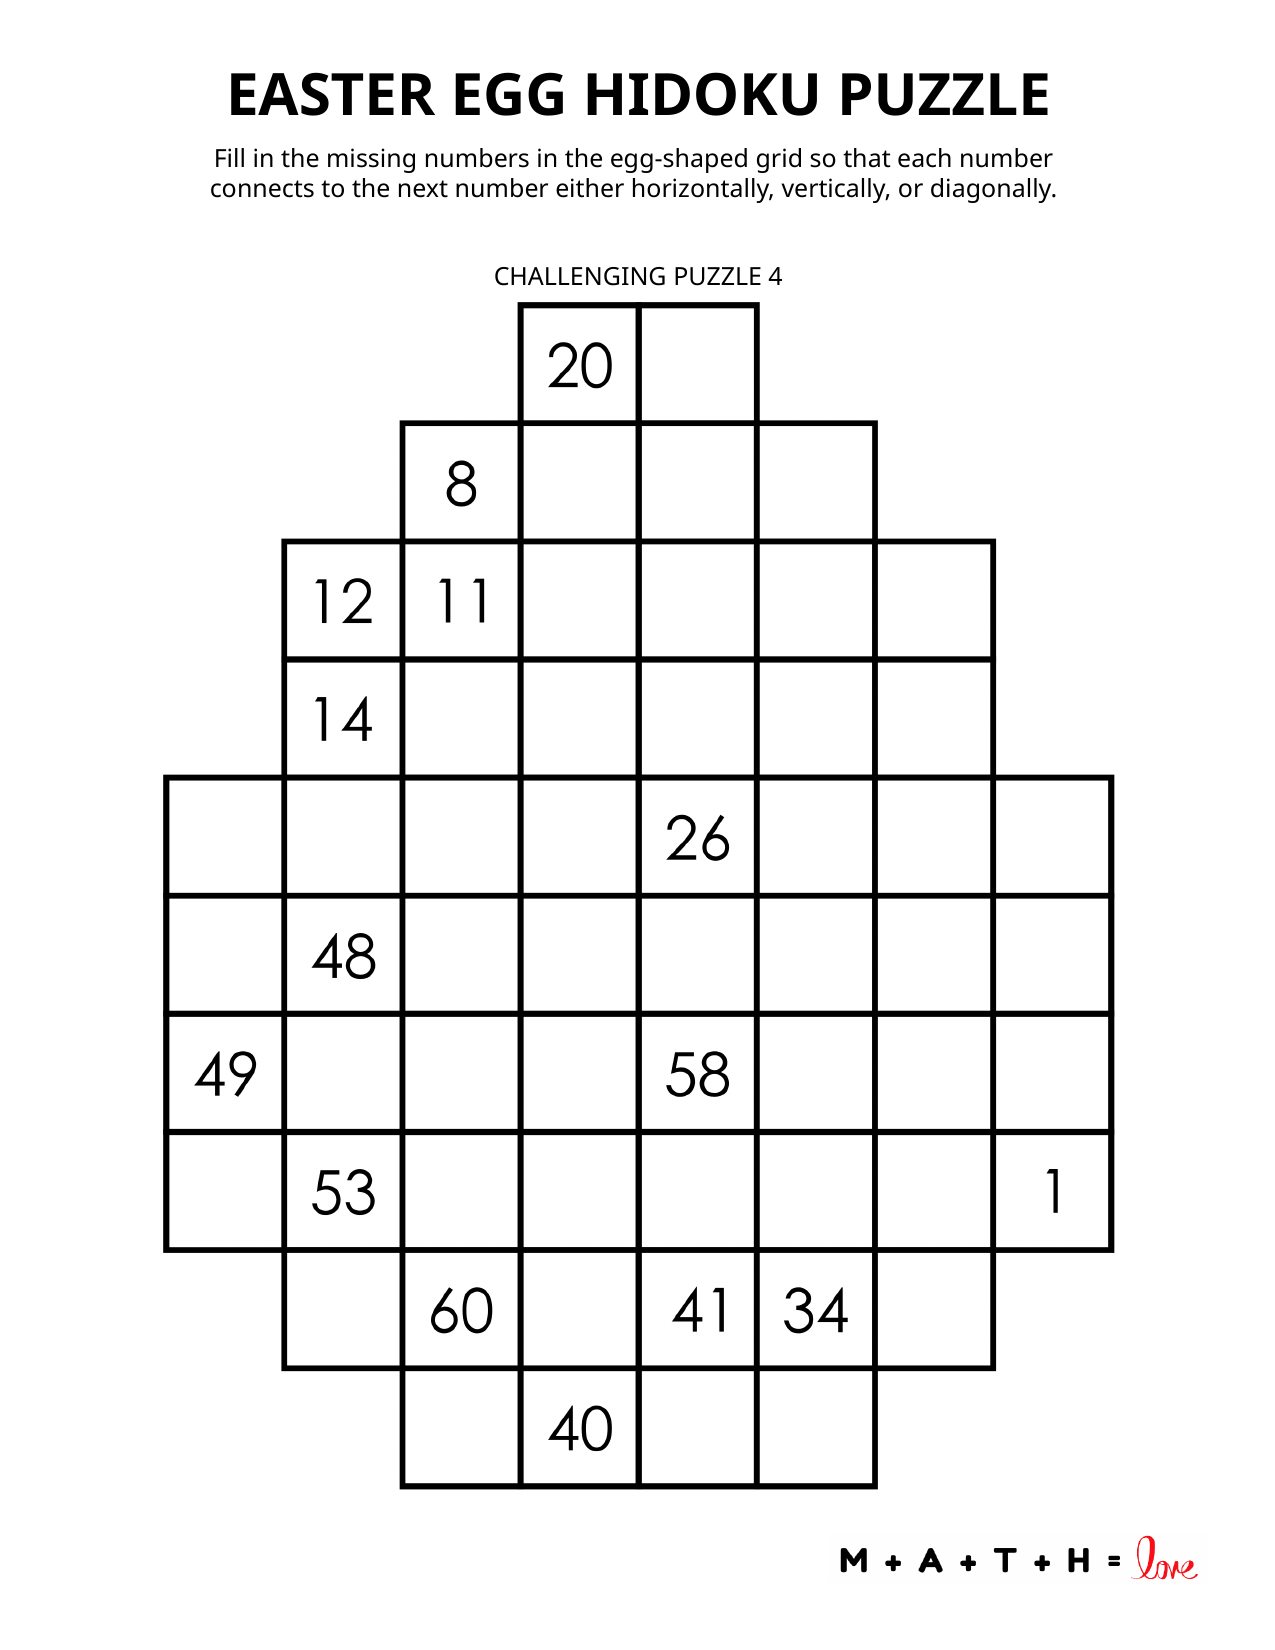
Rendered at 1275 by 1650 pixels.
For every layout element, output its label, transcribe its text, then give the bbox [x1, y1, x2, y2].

text_box CHALLENGING PUZZLE 4 [160, 260, 1117, 299]
picture [826, 1532, 1207, 1584]
text_box Fill in the missing numbers in the egg-shaped grid so that each number connects to the next number either horizontally, vertically, or diagonally. [0, 135, 1275, 210]
picture [159, 299, 1117, 1493]
text_box EASTER EGG HIDOKU PUZZLE [66, 50, 1211, 135]
